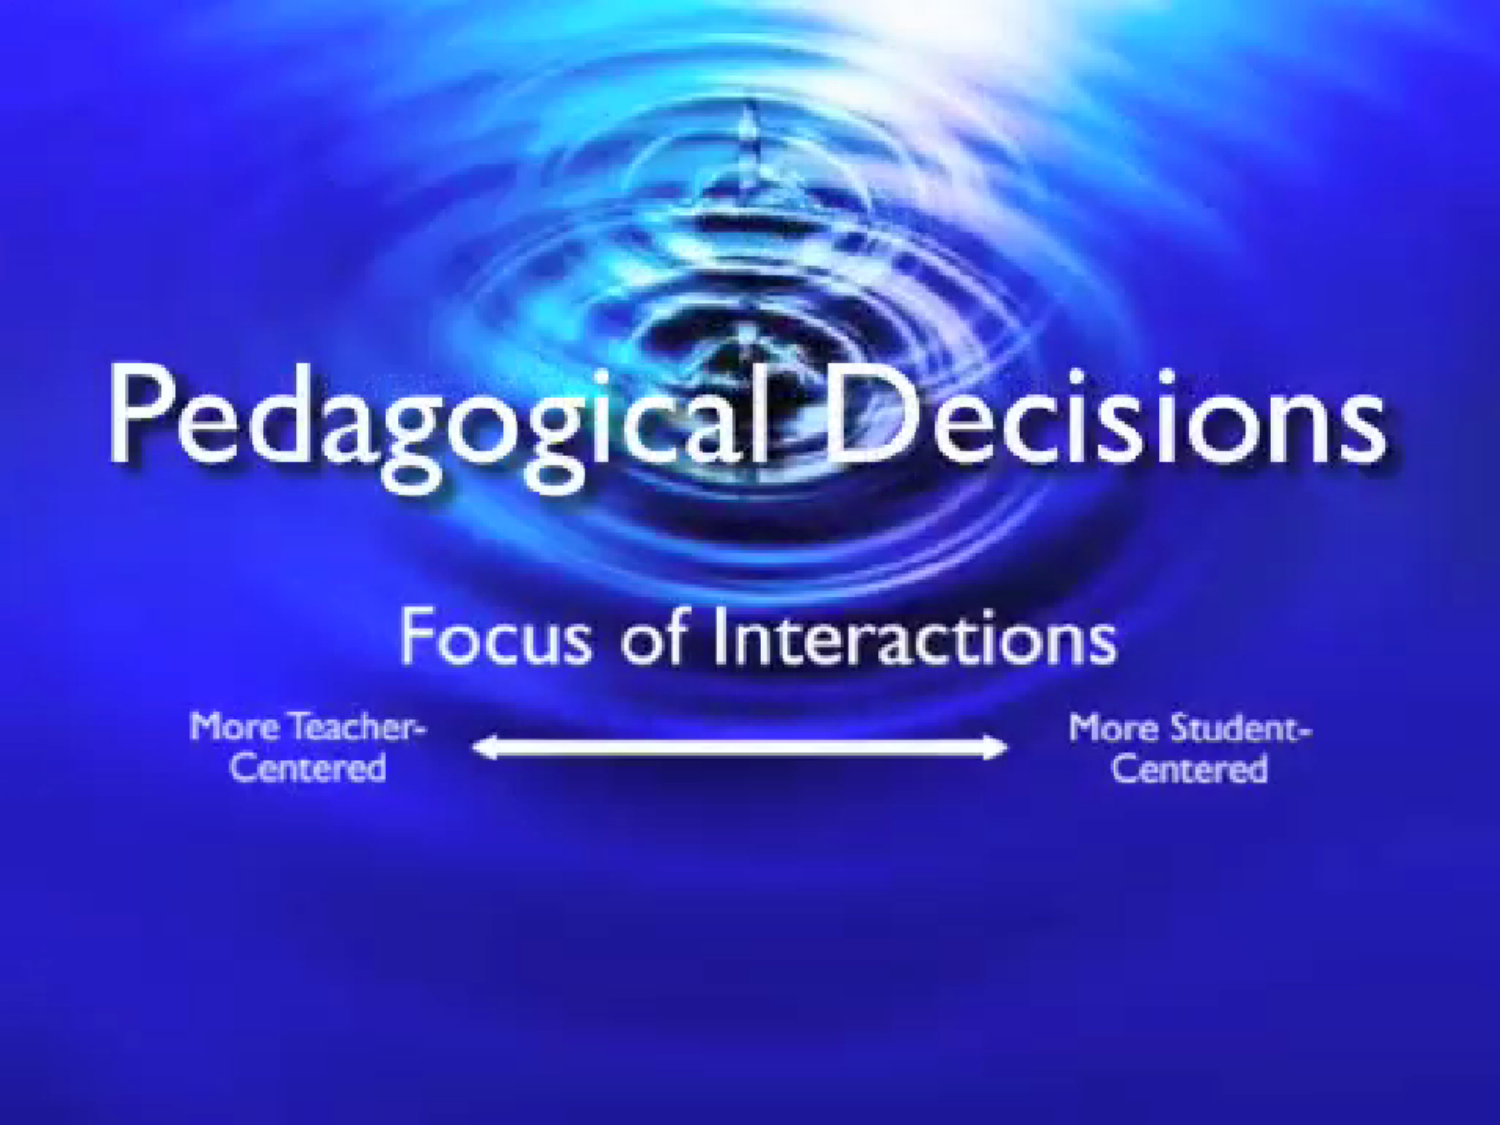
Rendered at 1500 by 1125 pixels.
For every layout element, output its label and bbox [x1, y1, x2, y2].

list [0, 0, 1500, 1125]
